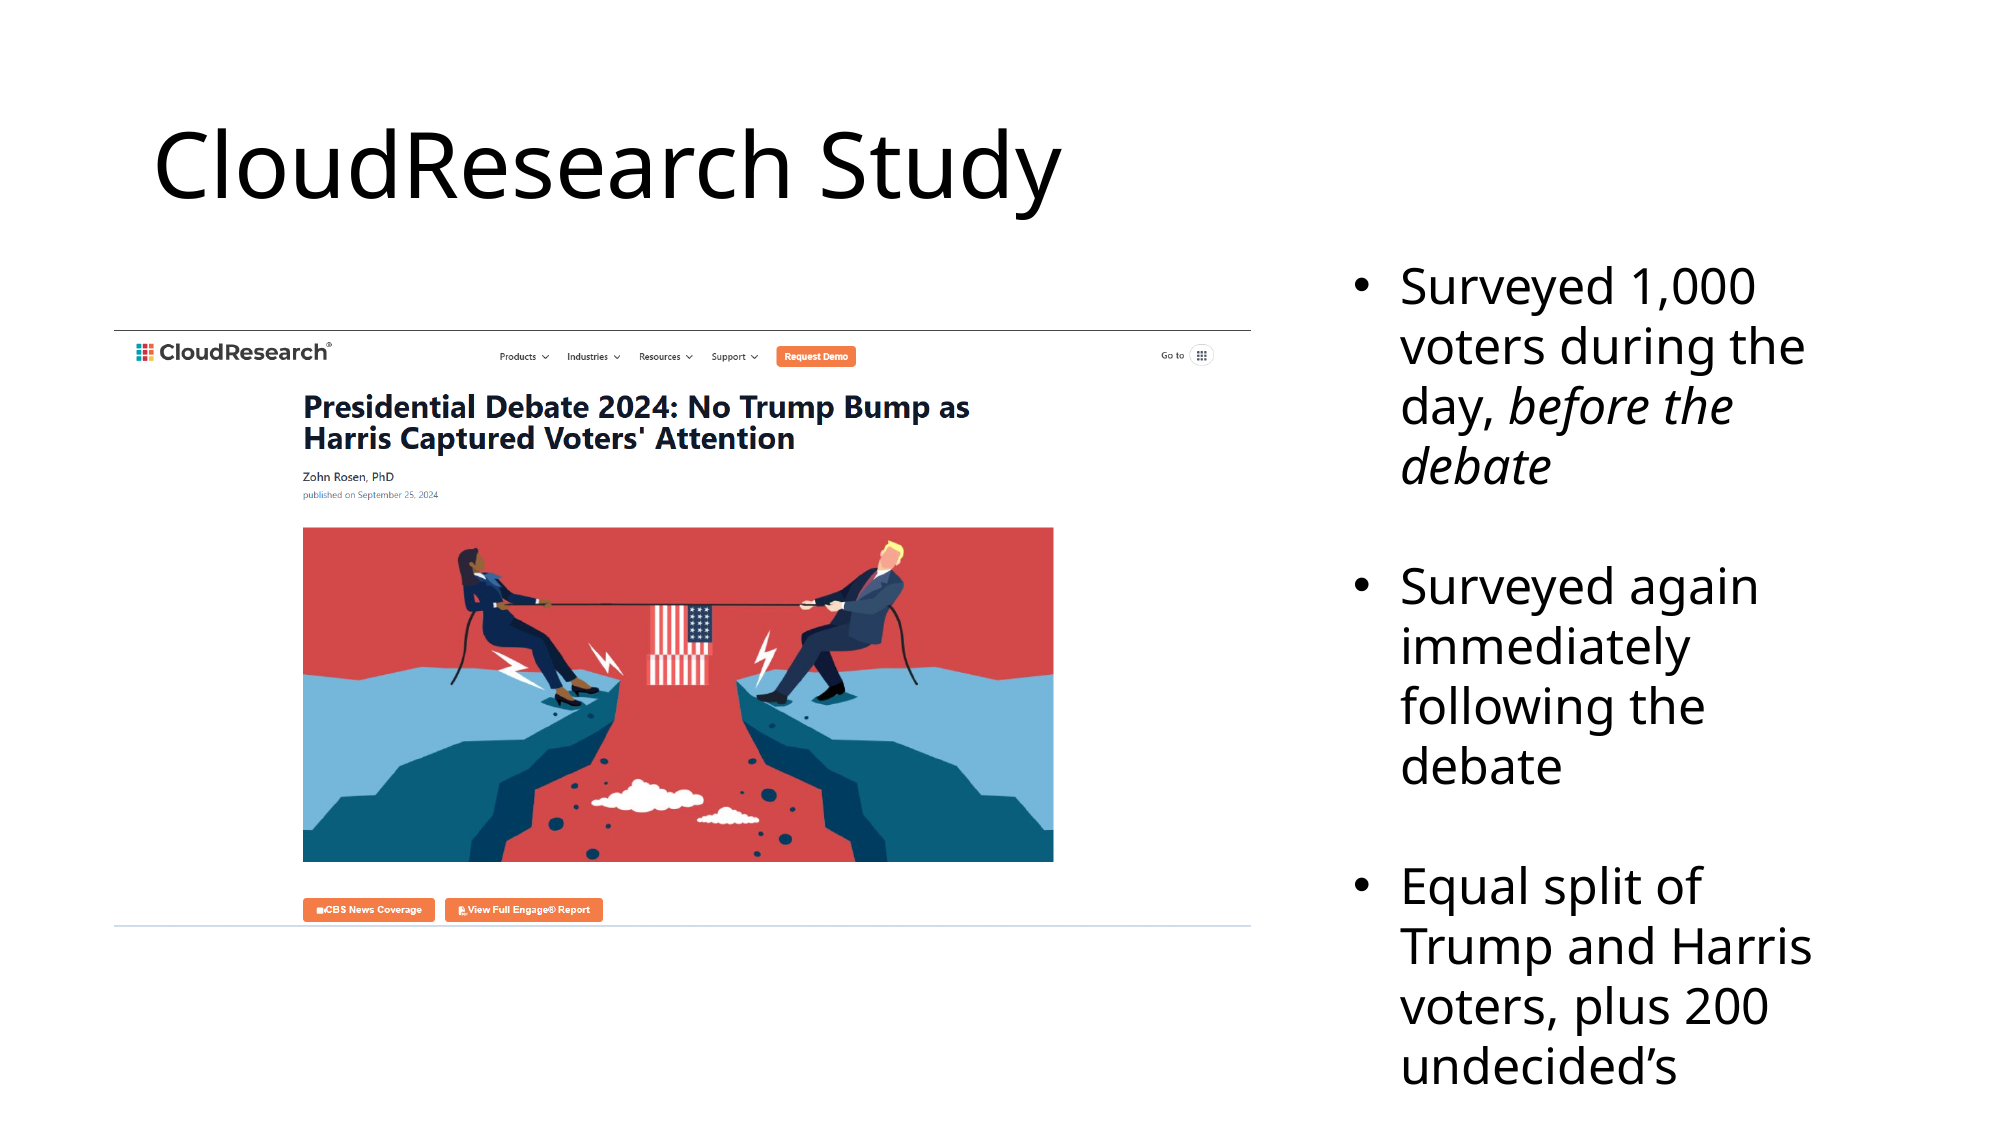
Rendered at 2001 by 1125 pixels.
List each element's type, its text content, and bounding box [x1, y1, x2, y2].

title CloudResearch Study [137, 59, 1863, 278]
text_box Surveyed 1,000 voters during the day, before the debate Surveyed again immediately following the debate Equal split of Trump and Harris voters, plus 200 undecided’s [1338, 247, 1863, 1102]
picture [113, 329, 1252, 927]
